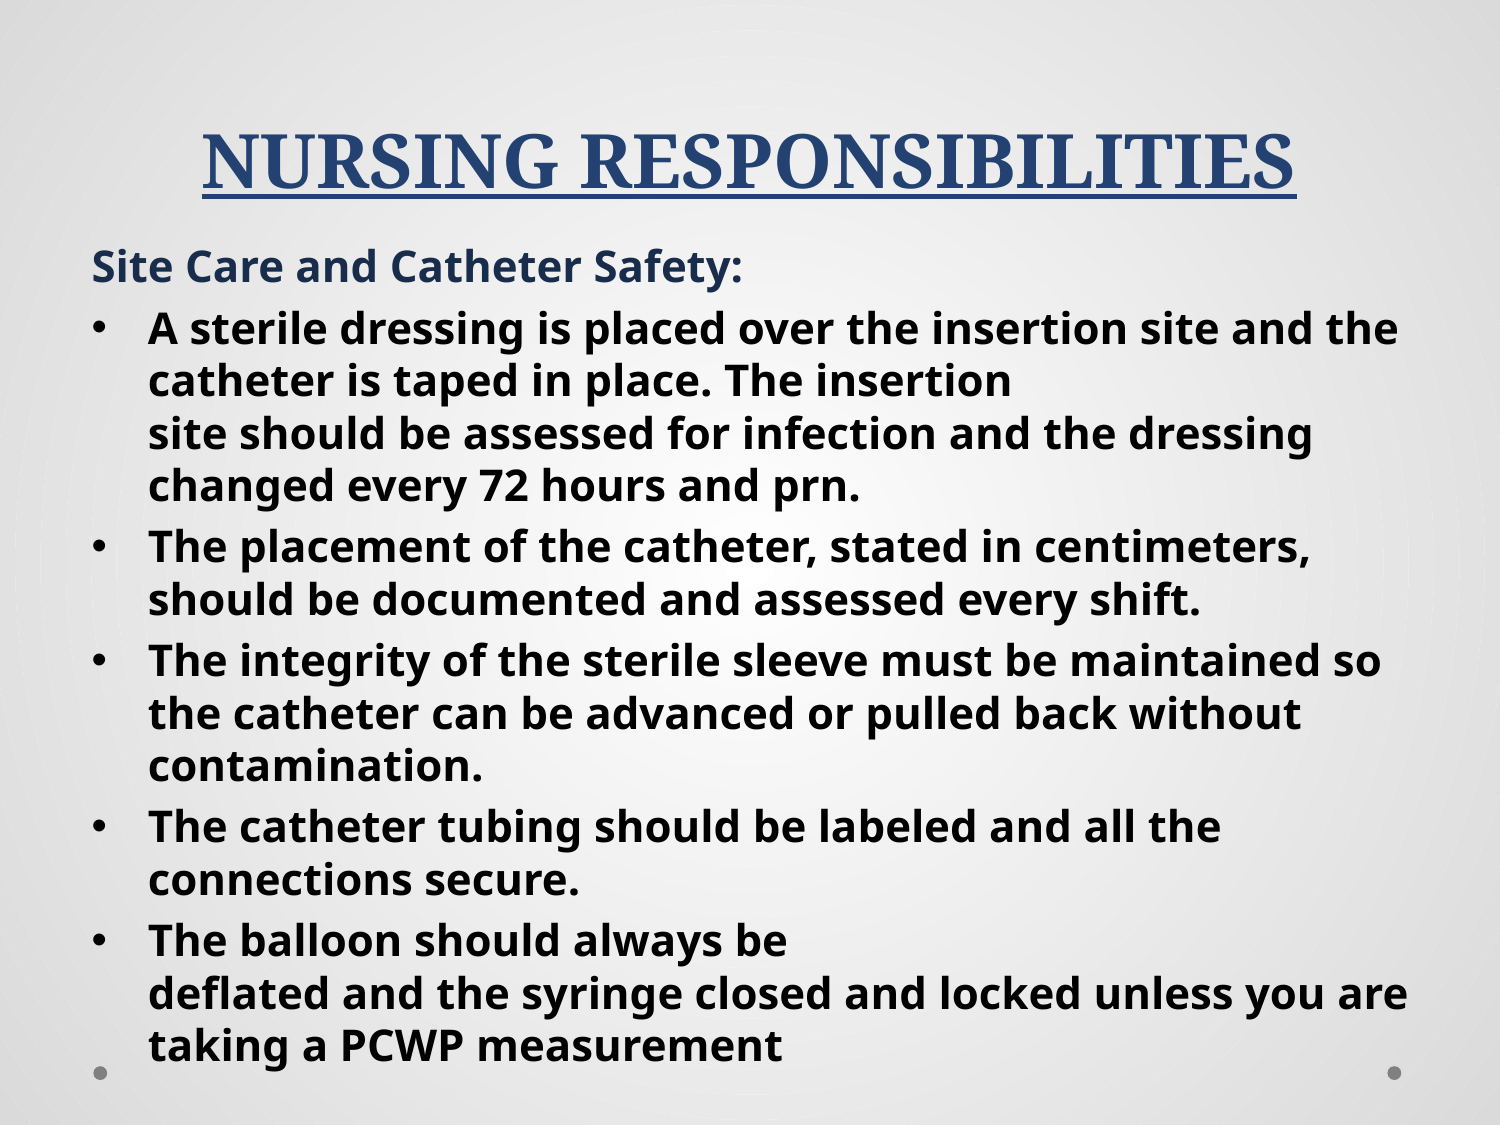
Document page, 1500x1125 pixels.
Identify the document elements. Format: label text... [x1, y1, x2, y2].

list Site Care and Catheter Safety: A sterile dressing is placed over the insertion site and the catheter is taped in place. The insertion site should be assessed for infection and the dressing changed every 72 hours and prn. The placement of the catheter, stated in centimeters, should be documented and assessed every shift. The integrity of the sterile sleeve must be maintained so the catheter can be advanced or pulled back without contamination. The catheter tubing should be labeled and all the connections secure. The balloon should always be deflated and the syringe closed and locked unless you are taking a PCWP measurement [76, 231, 1427, 975]
title NURSING RESPONSIBILITIES [49, 37, 1450, 211]
